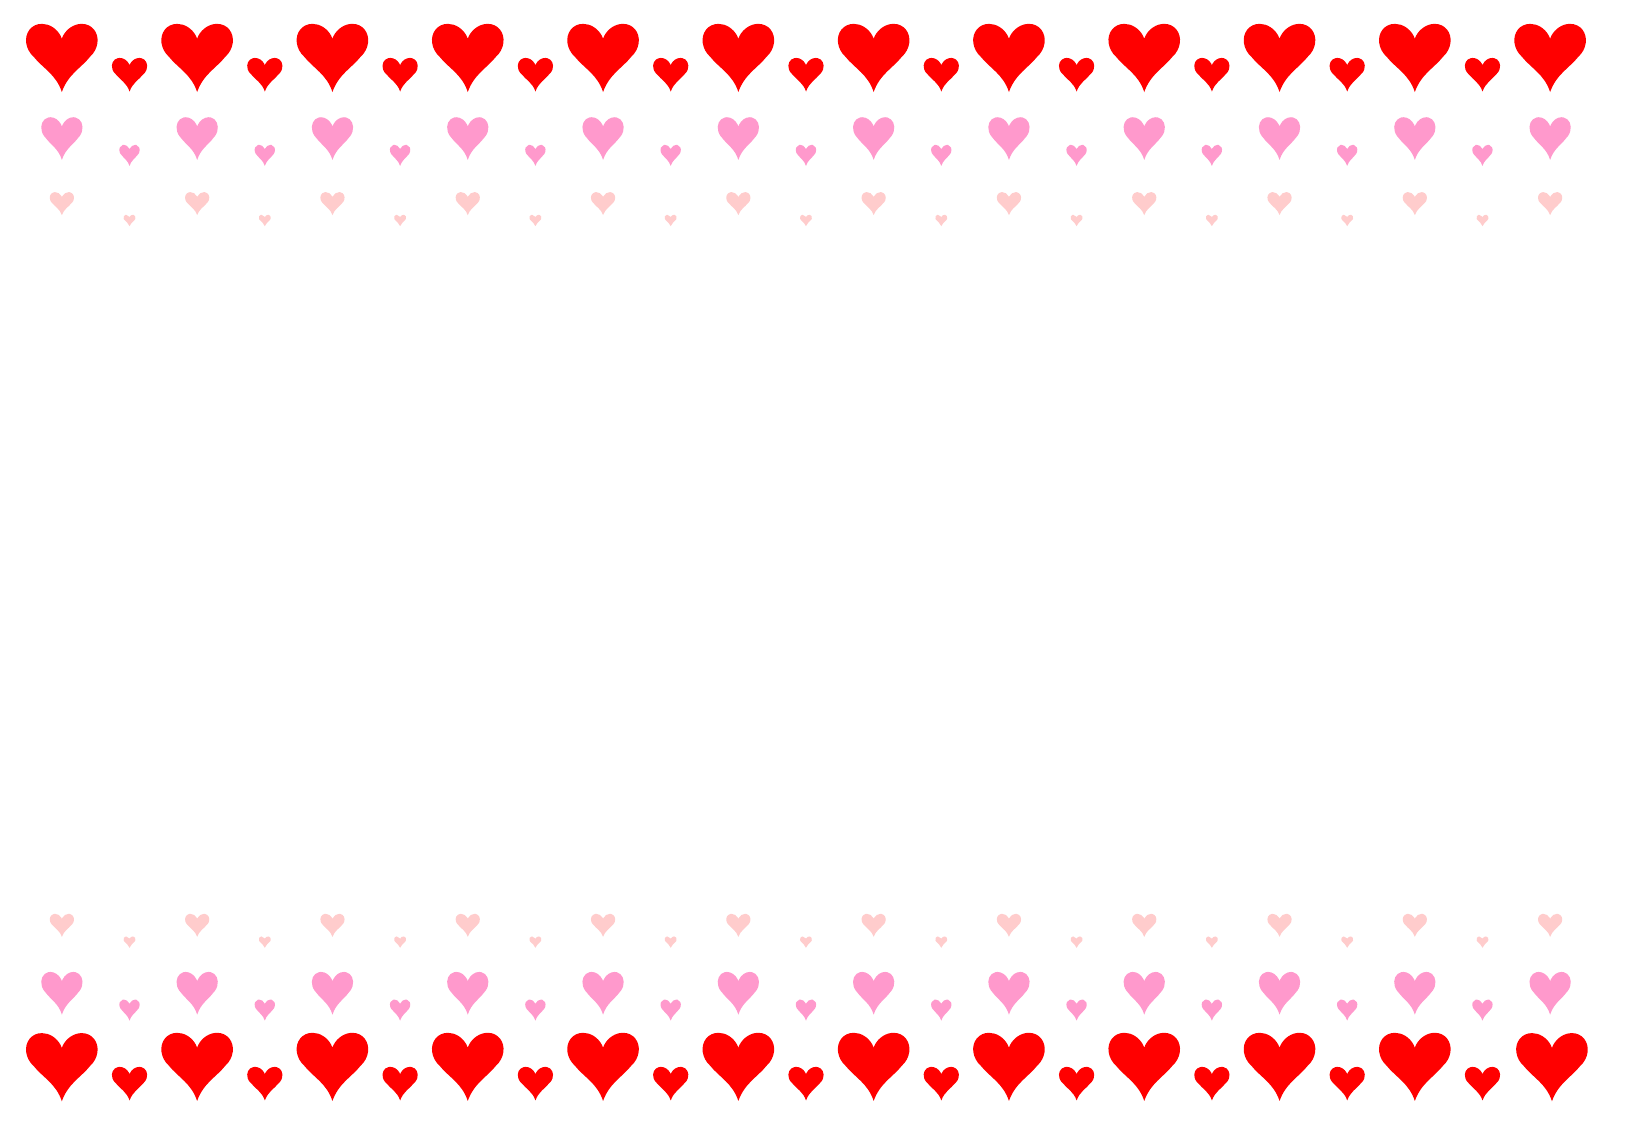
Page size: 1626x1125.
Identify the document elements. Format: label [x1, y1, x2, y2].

text_box [516, 56, 555, 95]
text_box [787, 56, 825, 95]
text_box [49, 192, 1563, 227]
text_box [836, 1031, 911, 1104]
text_box [652, 56, 690, 95]
text_box [1242, 22, 1317, 95]
text_box [922, 1065, 960, 1104]
text_box [1193, 56, 1231, 95]
text_box [1328, 56, 1366, 95]
text_box [1463, 56, 1502, 95]
text_box [1463, 1065, 1502, 1104]
text_box [41, 971, 1571, 1021]
text_box [1513, 22, 1587, 95]
text_box [922, 56, 960, 95]
text_box [381, 1065, 419, 1104]
text_box [1378, 1031, 1452, 1104]
text_box [1107, 1031, 1182, 1104]
text_box [24, 1032, 99, 1105]
text_box [701, 22, 776, 95]
text_box [1193, 1065, 1231, 1104]
text_box [41, 117, 1571, 166]
text_box [1057, 1065, 1096, 1104]
text_box [652, 1065, 690, 1104]
text_box [566, 22, 640, 95]
text_box [110, 56, 149, 95]
text_box [430, 1031, 505, 1104]
text_box [430, 22, 505, 95]
text_box [1107, 22, 1182, 95]
text_box [516, 1065, 555, 1104]
text_box [160, 1031, 234, 1104]
text_box [1057, 56, 1096, 95]
text_box [24, 22, 99, 95]
text_box [295, 1031, 370, 1104]
text_box [566, 1031, 640, 1104]
text_box [972, 1031, 1046, 1104]
text_box [787, 1065, 825, 1104]
text_box [701, 1031, 776, 1104]
text_box [246, 56, 284, 95]
text_box [295, 22, 370, 95]
text_box [1515, 1032, 1589, 1105]
text_box [836, 22, 911, 95]
text_box [110, 1065, 149, 1104]
text_box [381, 56, 419, 95]
text_box [1242, 1031, 1317, 1104]
text_box [160, 22, 234, 95]
text_box [972, 22, 1046, 95]
text_box [1378, 22, 1452, 95]
text_box [49, 913, 1563, 948]
text_box [246, 1065, 284, 1104]
text_box [1328, 1065, 1366, 1104]
